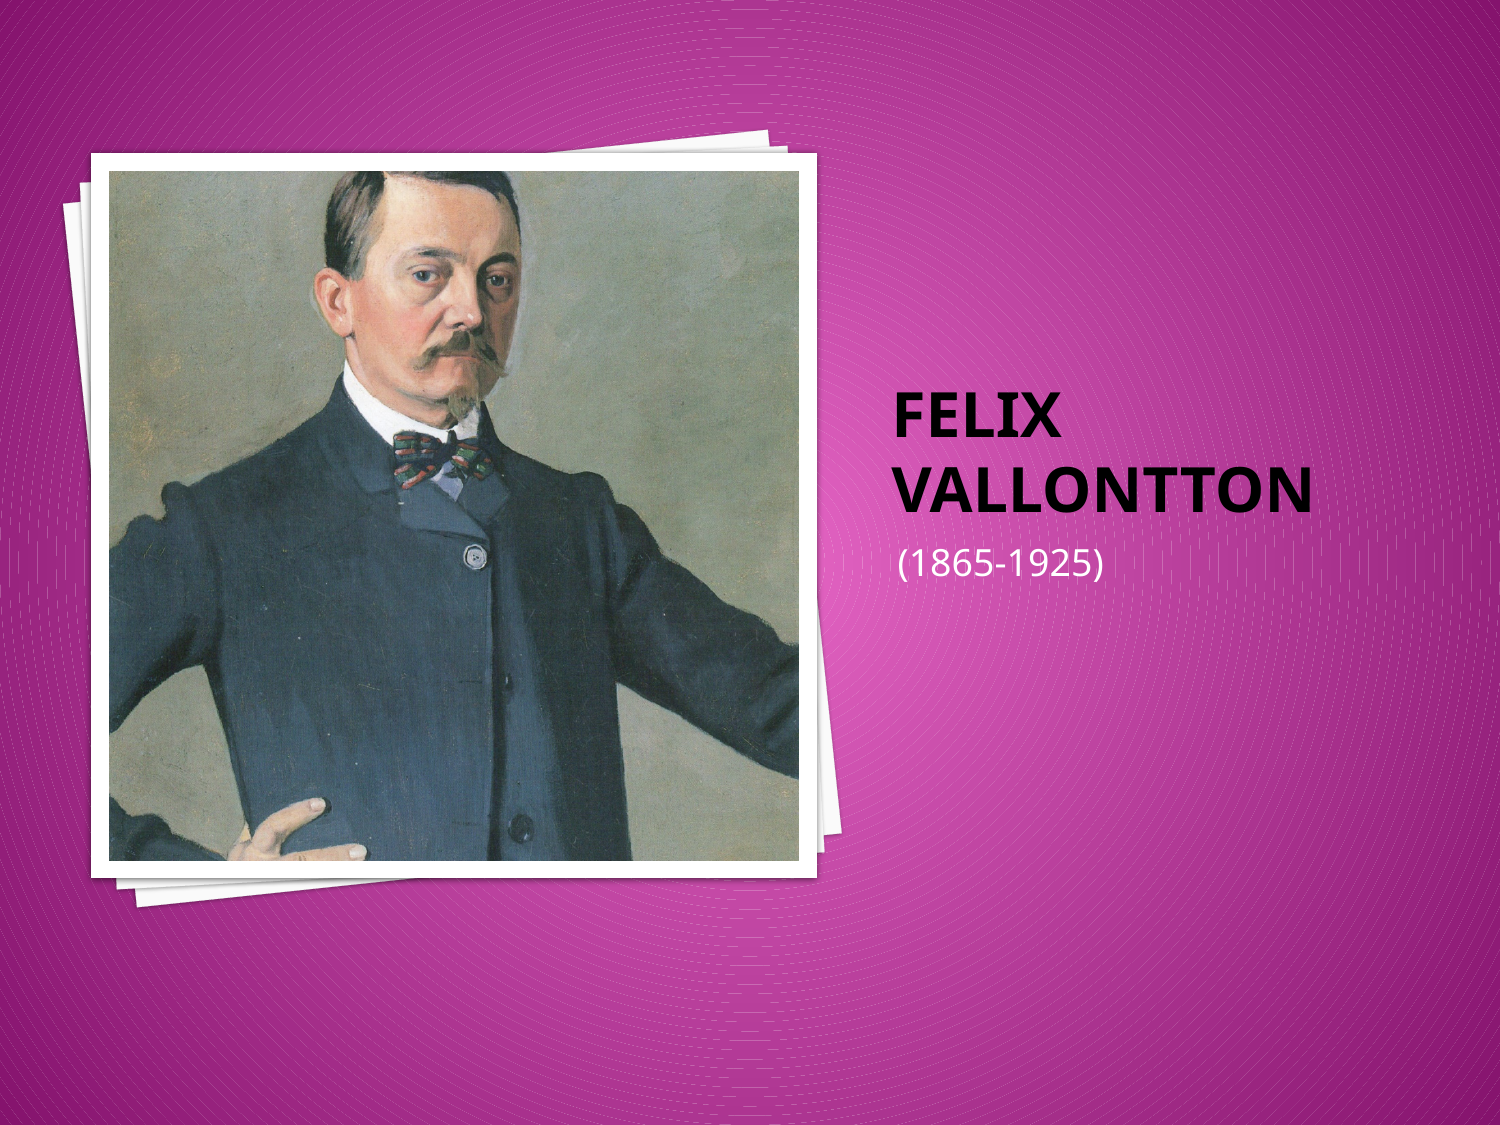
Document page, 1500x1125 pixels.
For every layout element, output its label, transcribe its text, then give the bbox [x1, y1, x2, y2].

list (1865-1925) [884, 538, 1447, 854]
title Felix Vallontton [884, 187, 1447, 525]
picture [108, 170, 800, 862]
